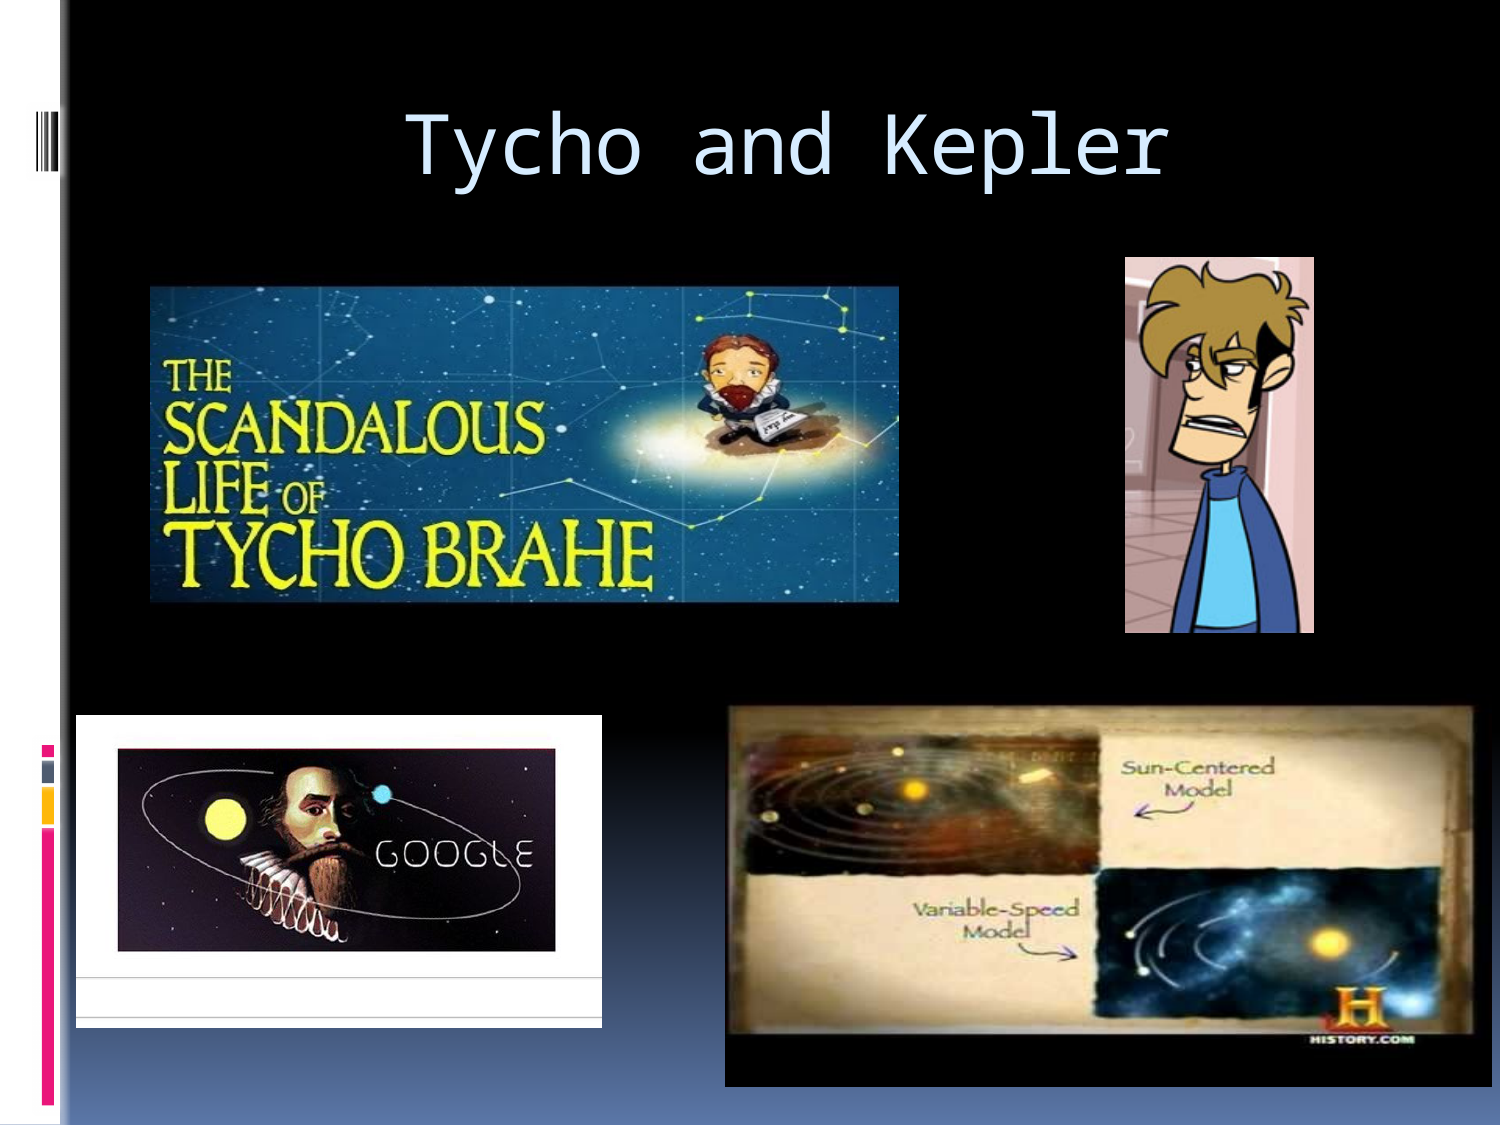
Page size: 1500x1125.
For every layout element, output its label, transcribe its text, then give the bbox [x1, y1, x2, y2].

title Tycho and Kepler [150, 83, 1425, 234]
picture [1124, 256, 1315, 633]
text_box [724, 655, 1494, 1088]
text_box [148, 233, 900, 657]
picture [75, 715, 602, 1028]
